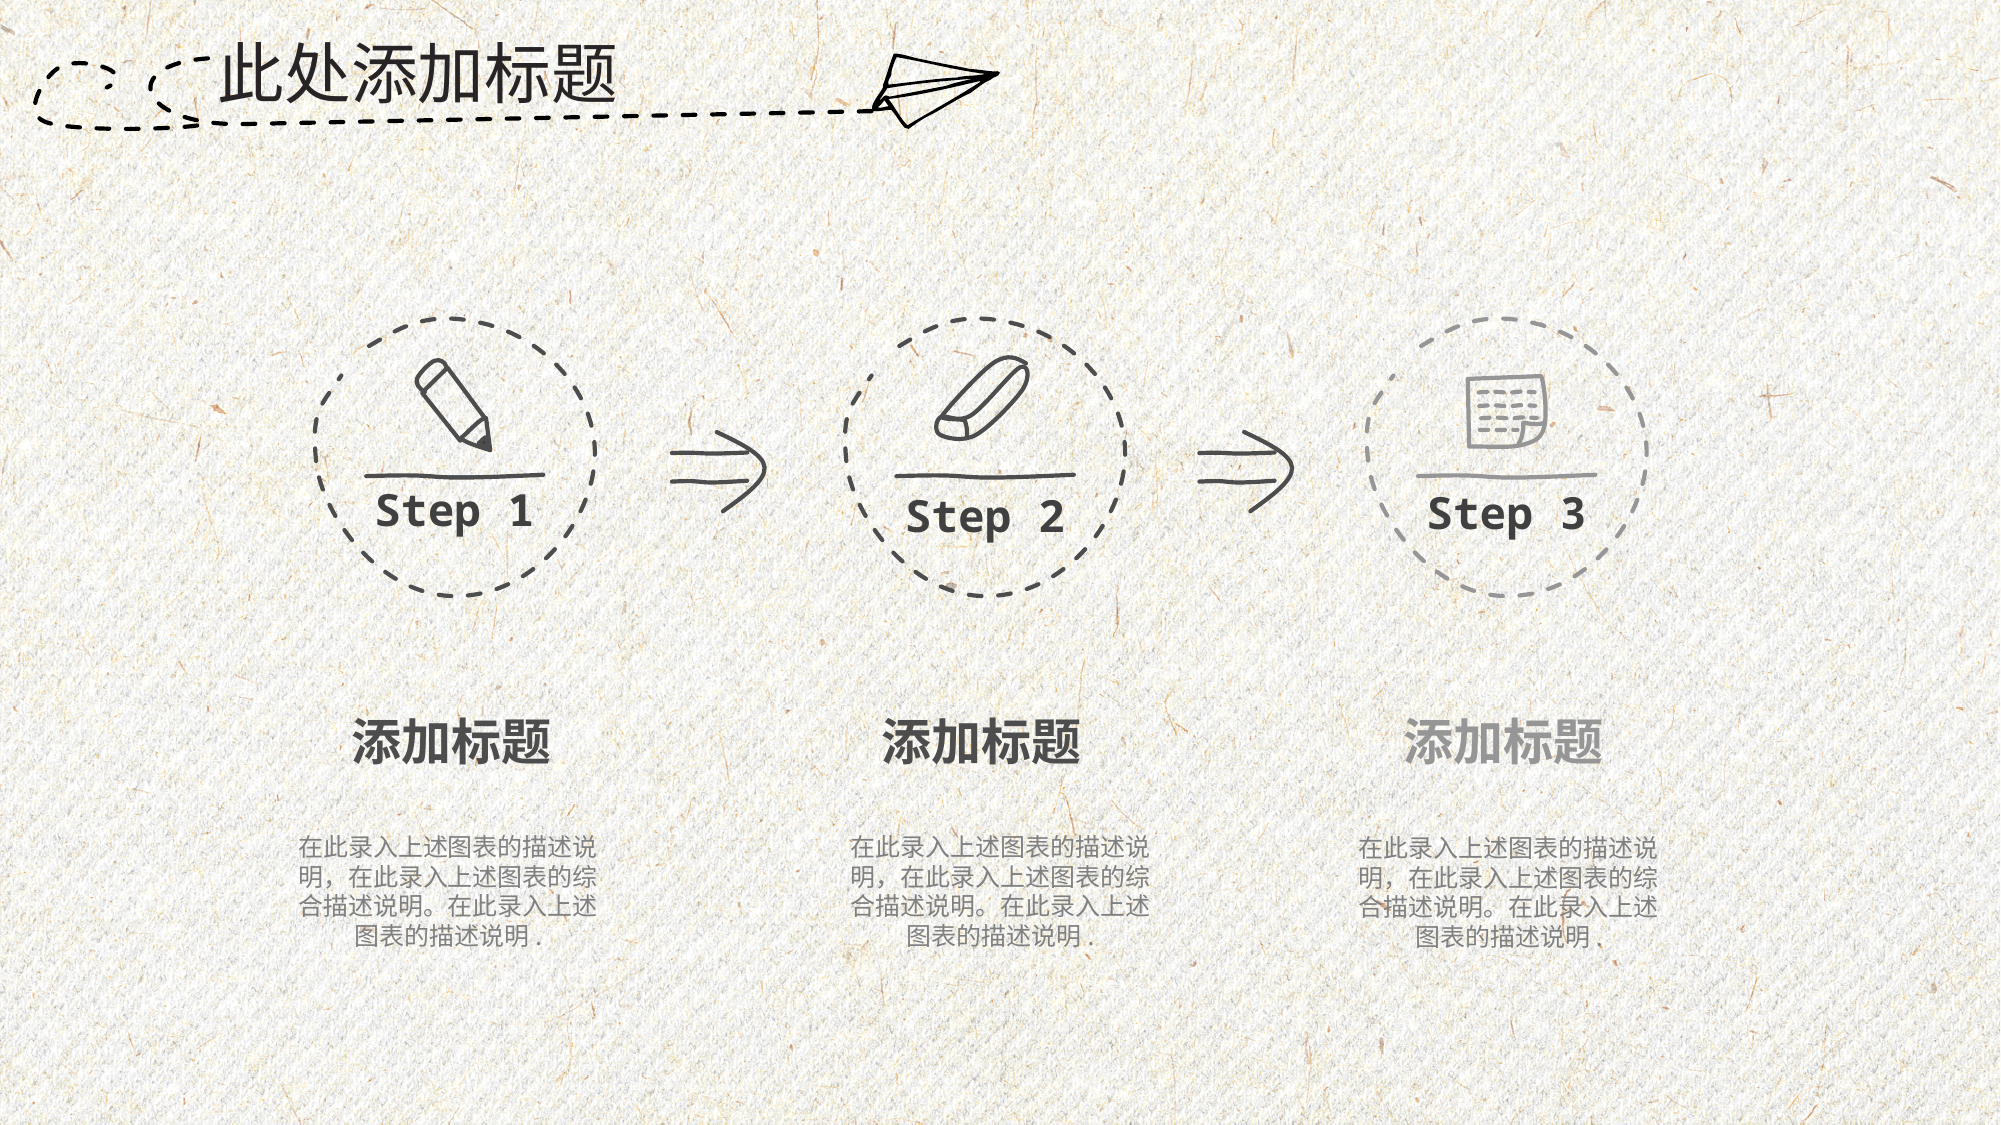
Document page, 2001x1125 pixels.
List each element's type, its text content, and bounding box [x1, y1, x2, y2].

text_box [844, 317, 1127, 532]
text_box [353, 544, 560, 598]
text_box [416, 360, 480, 461]
text_box [313, 317, 596, 535]
text_box [895, 473, 1075, 479]
text_box [1416, 473, 1597, 477]
picture [0, 0, 2001, 1125]
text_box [1340, 702, 1678, 962]
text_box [1467, 376, 1546, 447]
text_box [1365, 317, 1648, 531]
text_box [889, 549, 1087, 598]
text_box Step 1 [341, 474, 568, 544]
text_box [671, 432, 765, 512]
text_box [1408, 547, 1610, 598]
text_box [1199, 432, 1293, 512]
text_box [936, 357, 1028, 440]
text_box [279, 702, 617, 960]
text_box Step 2 [871, 480, 1099, 549]
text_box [832, 702, 1170, 960]
text_box Step 3 [1393, 477, 1621, 547]
